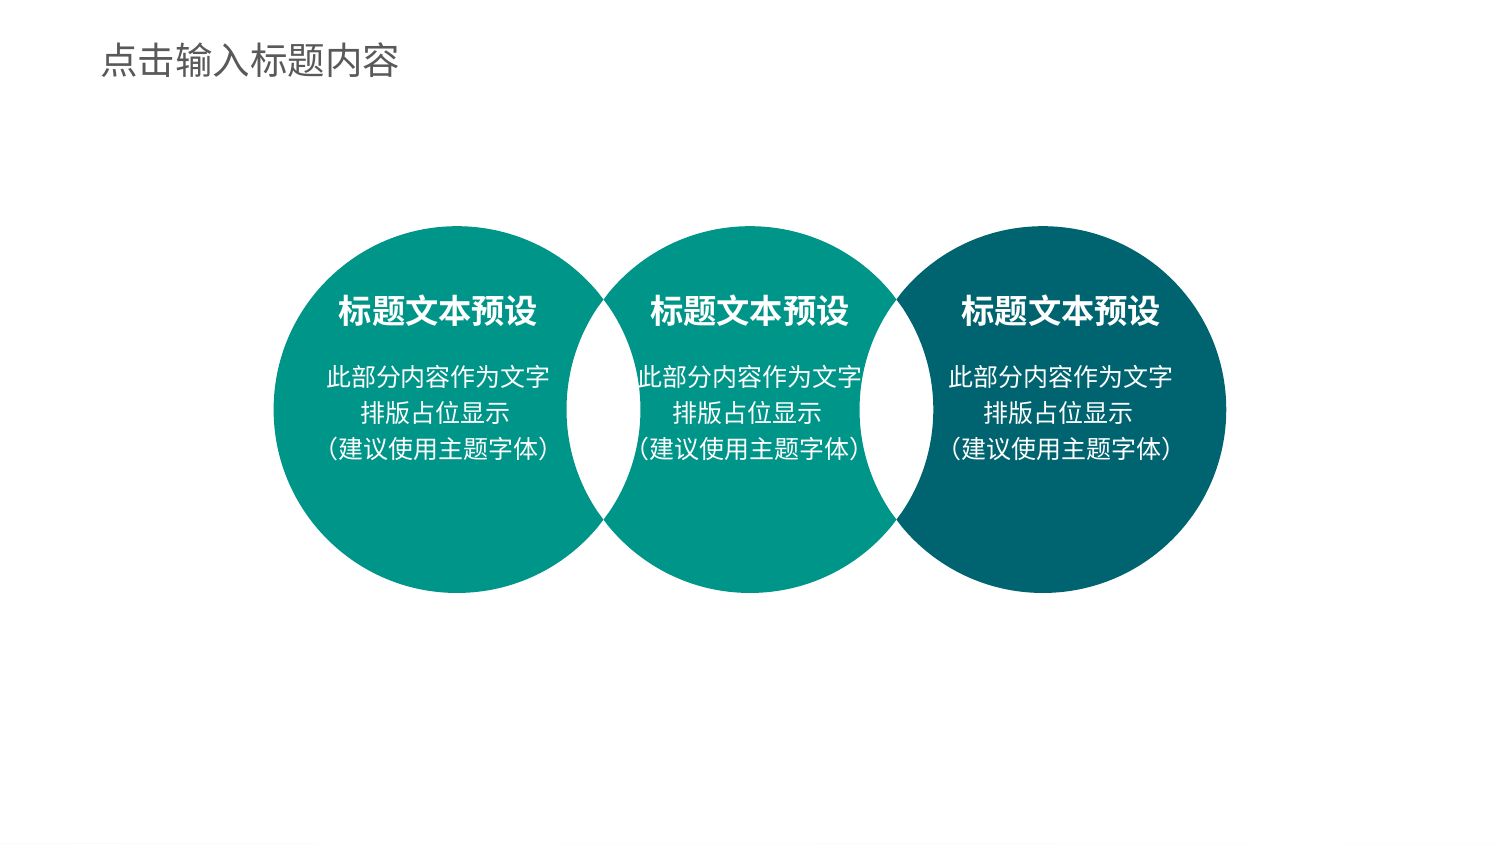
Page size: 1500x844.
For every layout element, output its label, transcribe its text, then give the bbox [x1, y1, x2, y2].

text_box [273, 225, 1227, 594]
text_box 点击输入标题内容 [100, 28, 450, 91]
